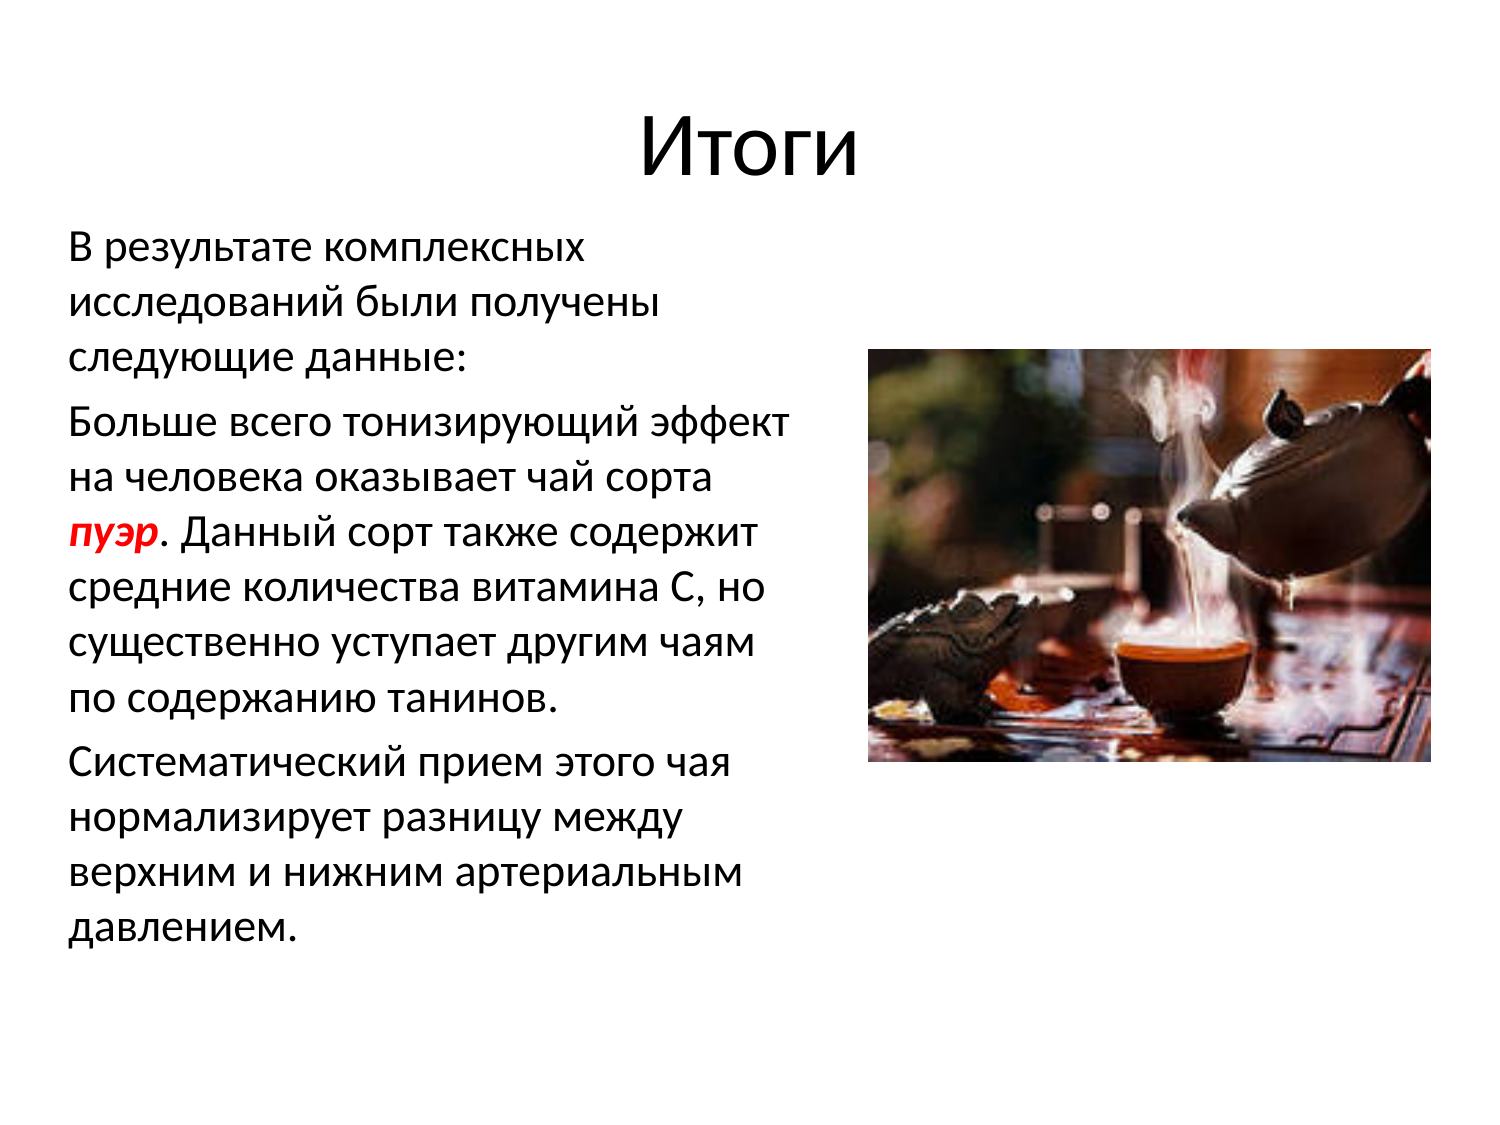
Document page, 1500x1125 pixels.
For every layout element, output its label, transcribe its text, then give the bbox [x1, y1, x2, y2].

list В результате комплексных исследований были получены следующие данные: Больше всего тонизирующий эффект на человека оказывает чай сорта пуэр. Данный сорт также содержит средние количества витамина С, но существенно уступает другим чаям по содержанию танинов. Систематический прием этого чая нормализирует разницу между верхним и нижним артериальным давлением. [53, 208, 809, 1022]
picture [867, 349, 1431, 762]
title Итоги [75, 45, 1425, 233]
